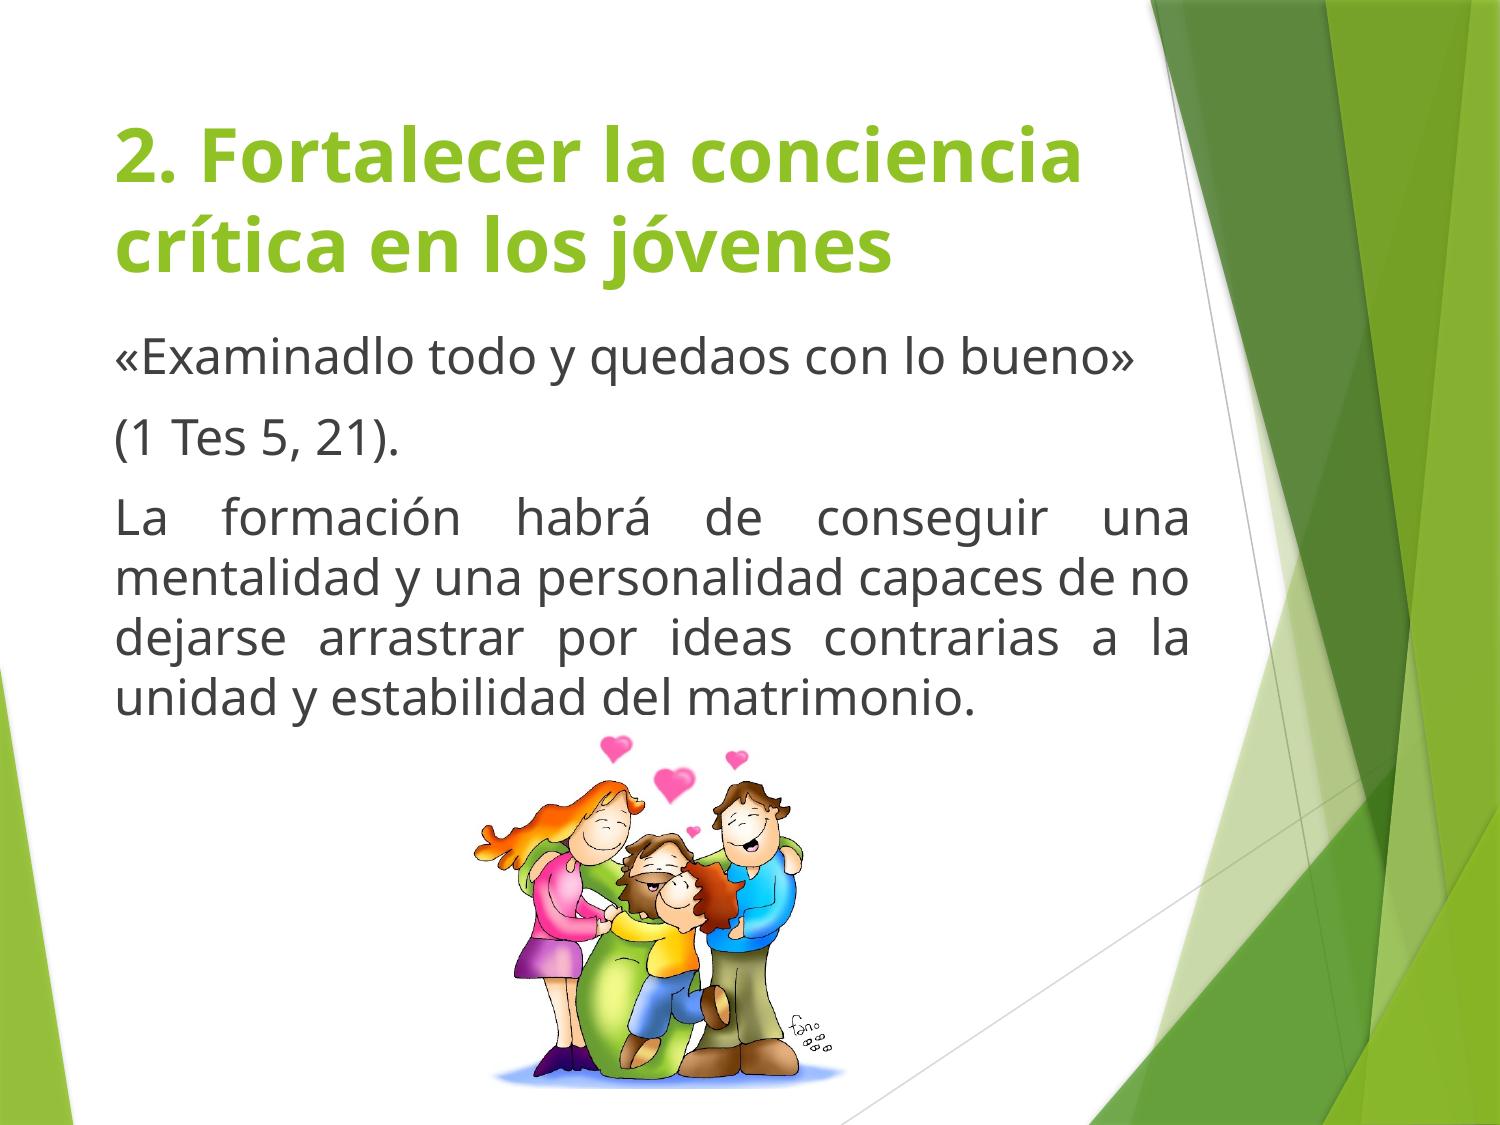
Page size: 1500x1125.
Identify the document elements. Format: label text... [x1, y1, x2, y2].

list «Examinadlo todo y quedaos con lo bueno» (1 Tes 5, 21). La formación habrá de conseguir una mentalidad y una personalidad capaces de no dejarse arrastrar por ideas contrarias a la unidad y estabilidad del matrimonio. [99, 316, 1207, 710]
title 2. Fortalecer la conciencia crítica en los jóvenes [99, 99, 1142, 316]
picture [440, 715, 866, 1090]
